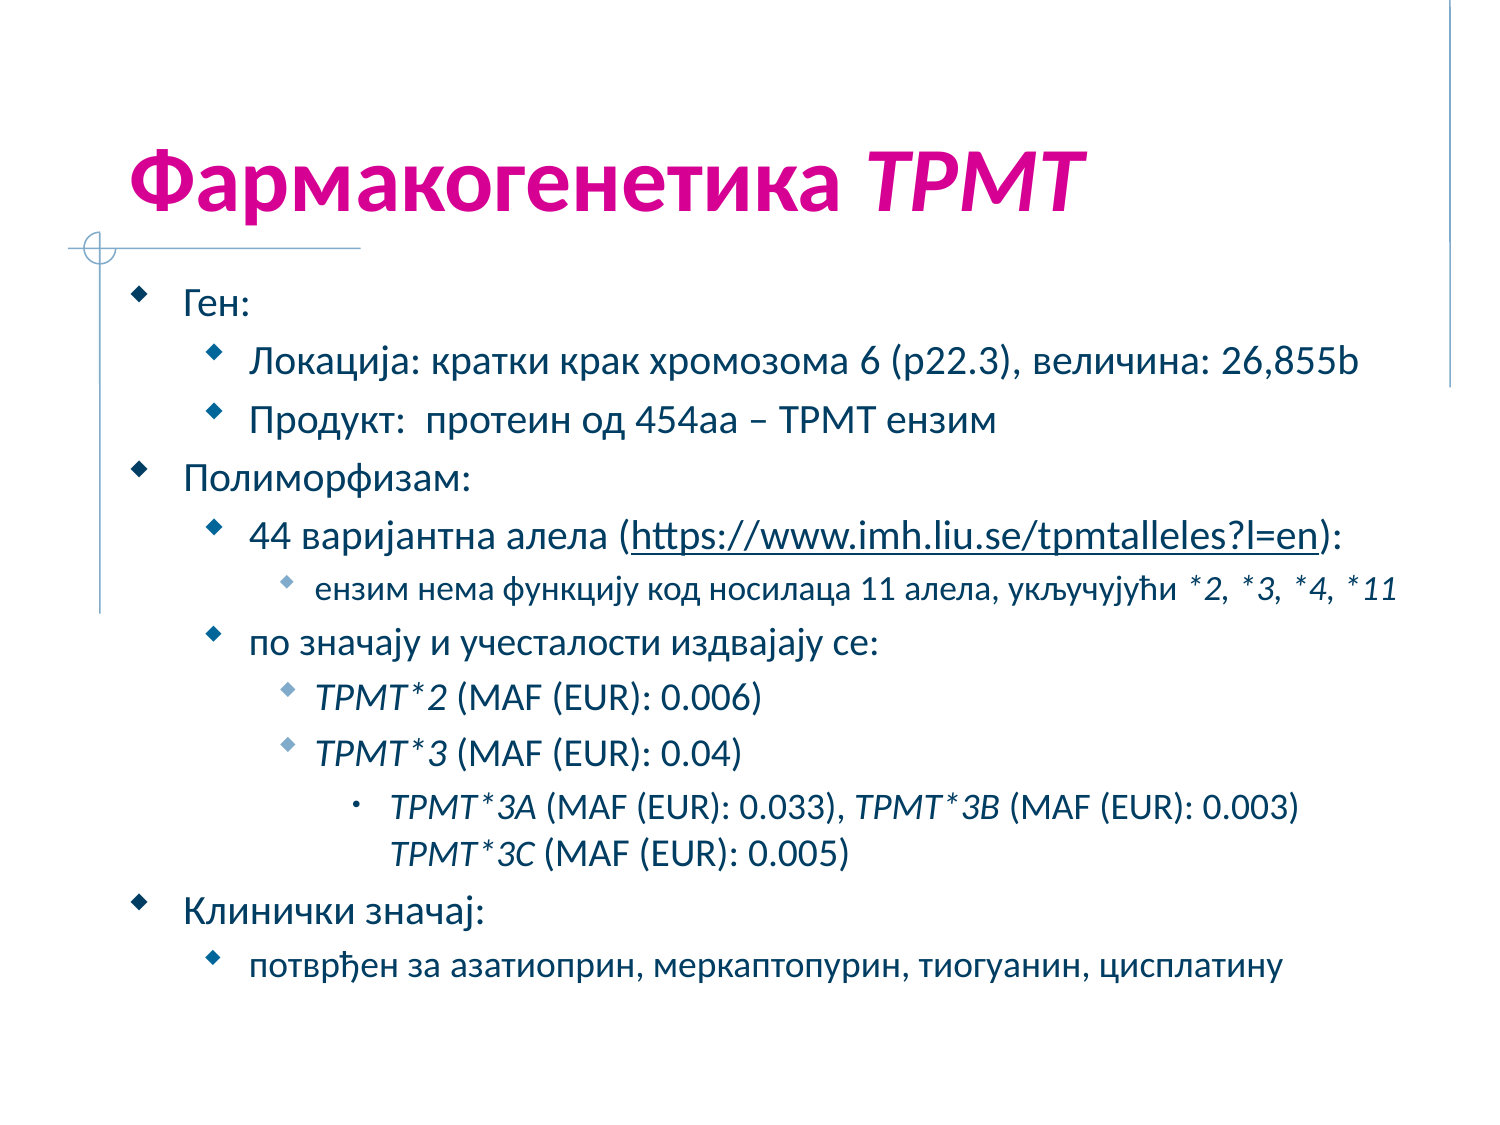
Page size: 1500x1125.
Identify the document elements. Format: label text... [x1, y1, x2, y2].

title Фармакогенетика TPMT [113, 49, 1436, 238]
list Ген: Локација: кратки крак хромозома 6 (p22.3), величина: 26,855b Продукт: протеин од 454аа – TPMT ензим Полиморфизам: 44 варијантнa алела (https://www.imh.liu.se/tpmtalleles?l=en): ензим нема функцију код носилаца 11 алела, укључујући *2, *3, *4, *11 по значају и учесталости издвајају се: TPMT*2 (MAF (EUR): 0.006) TPMT*3 (MAF (EUR): 0.04) TPMT*3A (MAF (EUR): 0.033), TPMT*3B (MAF (EUR): 0.003) TPMT*3C (MAF (EUR): 0.005) Клинички значај: потврђен за азатиоприн, меркаптопурин, тиогуанин, цисплатину [111, 266, 1436, 1047]
